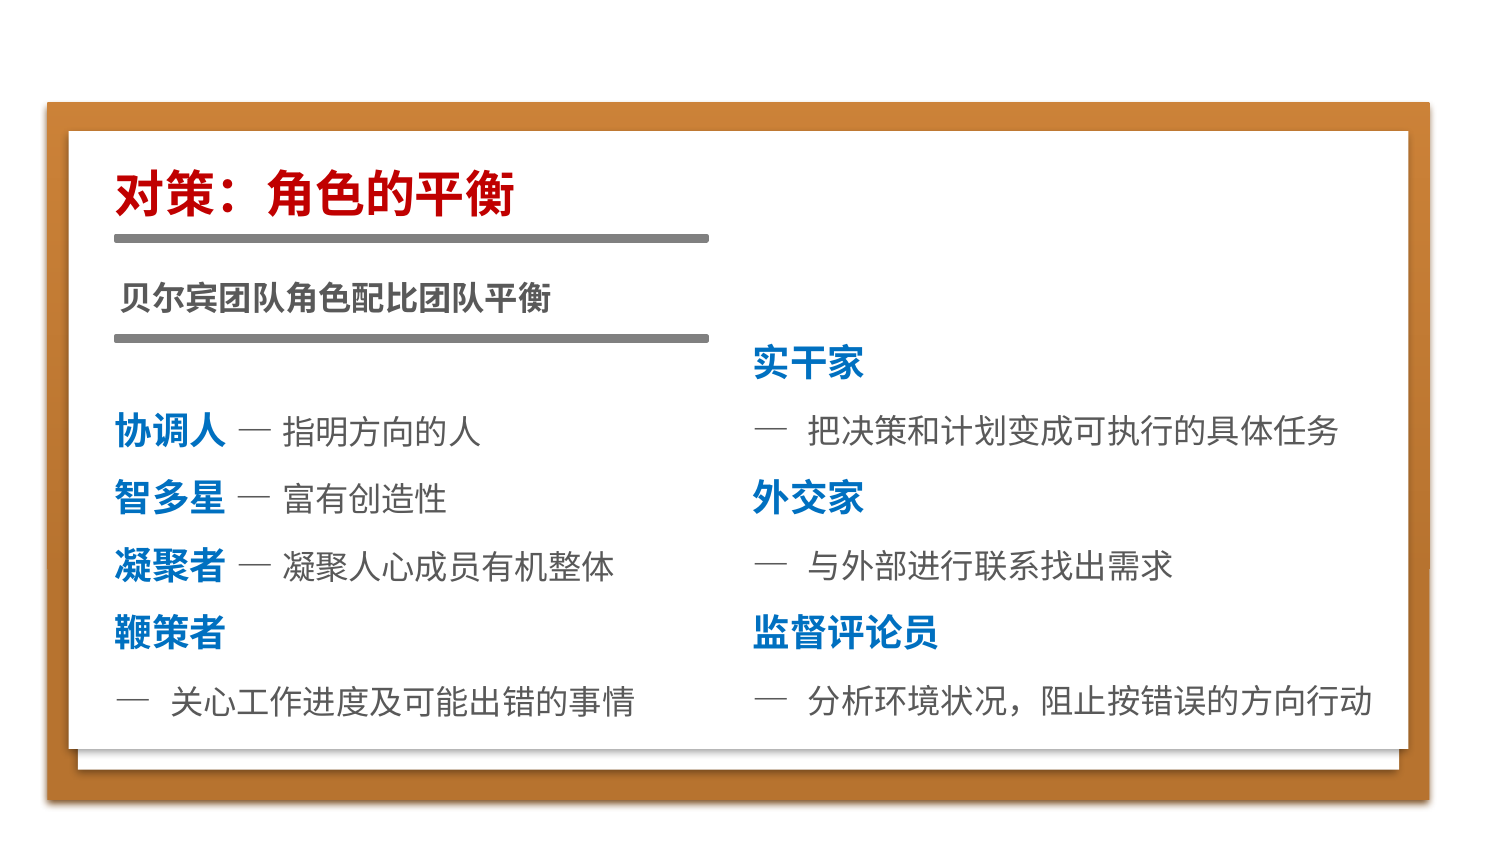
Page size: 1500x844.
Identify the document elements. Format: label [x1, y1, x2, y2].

text_box [47, 102, 1430, 801]
